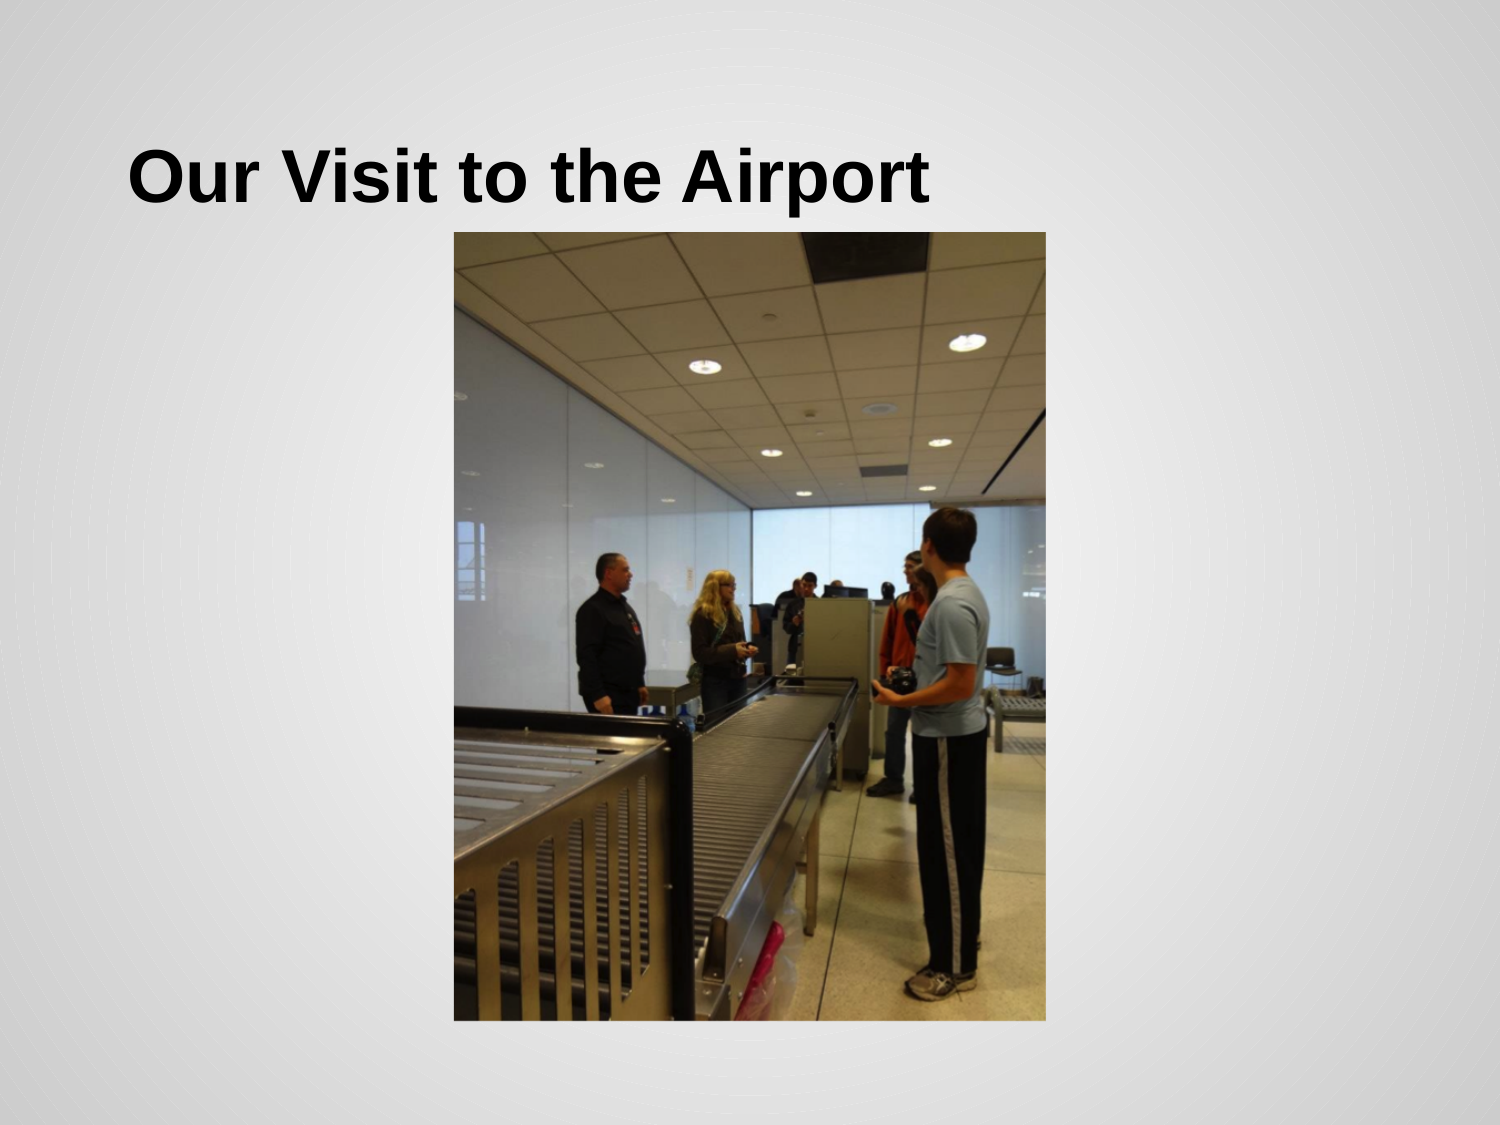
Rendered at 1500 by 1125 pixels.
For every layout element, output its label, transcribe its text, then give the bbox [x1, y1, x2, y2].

text_box [453, 233, 1047, 1023]
title Our Visit to the Airport [75, 45, 1425, 233]
